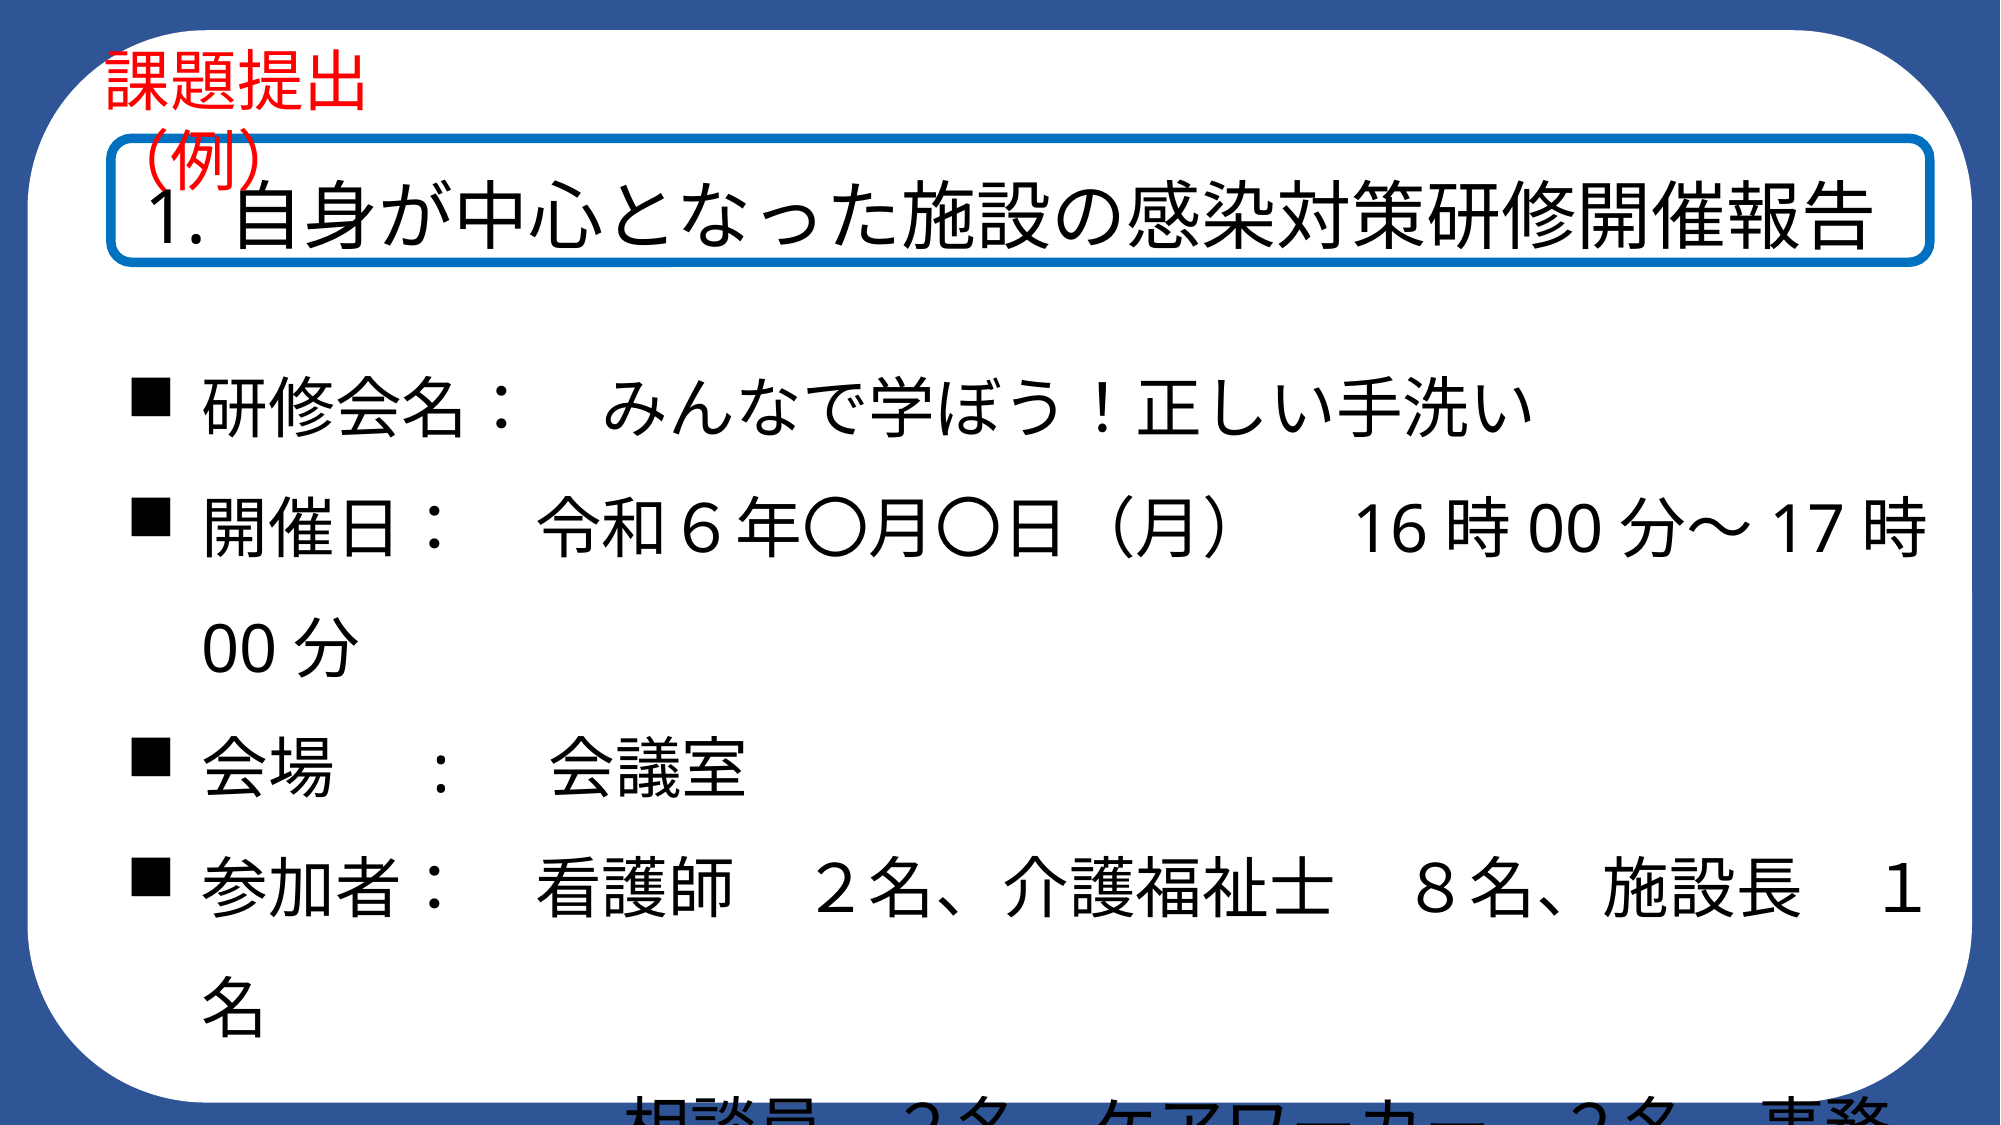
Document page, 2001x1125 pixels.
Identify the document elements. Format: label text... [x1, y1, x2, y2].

text_box [109, 206, 129, 264]
text_box 課題提出 （例） [88, 31, 639, 206]
text_box 自身が中心となった施設の感染対策研修開催報告 [129, 116, 1912, 266]
text_box 研修会名： みんなで学ぼう！正しい手洗い 開催日： 令和６年〇月〇日（月） 16時00分～17時00分 会場 : 会議室 参加者： 看護師 ２名、介護福祉士 ８名、施設長 １名 相談員 ２名、ケアワーカー ２名、事務職 １名 合計 16名 [111, 318, 1957, 1125]
text_box [1912, 137, 1931, 263]
